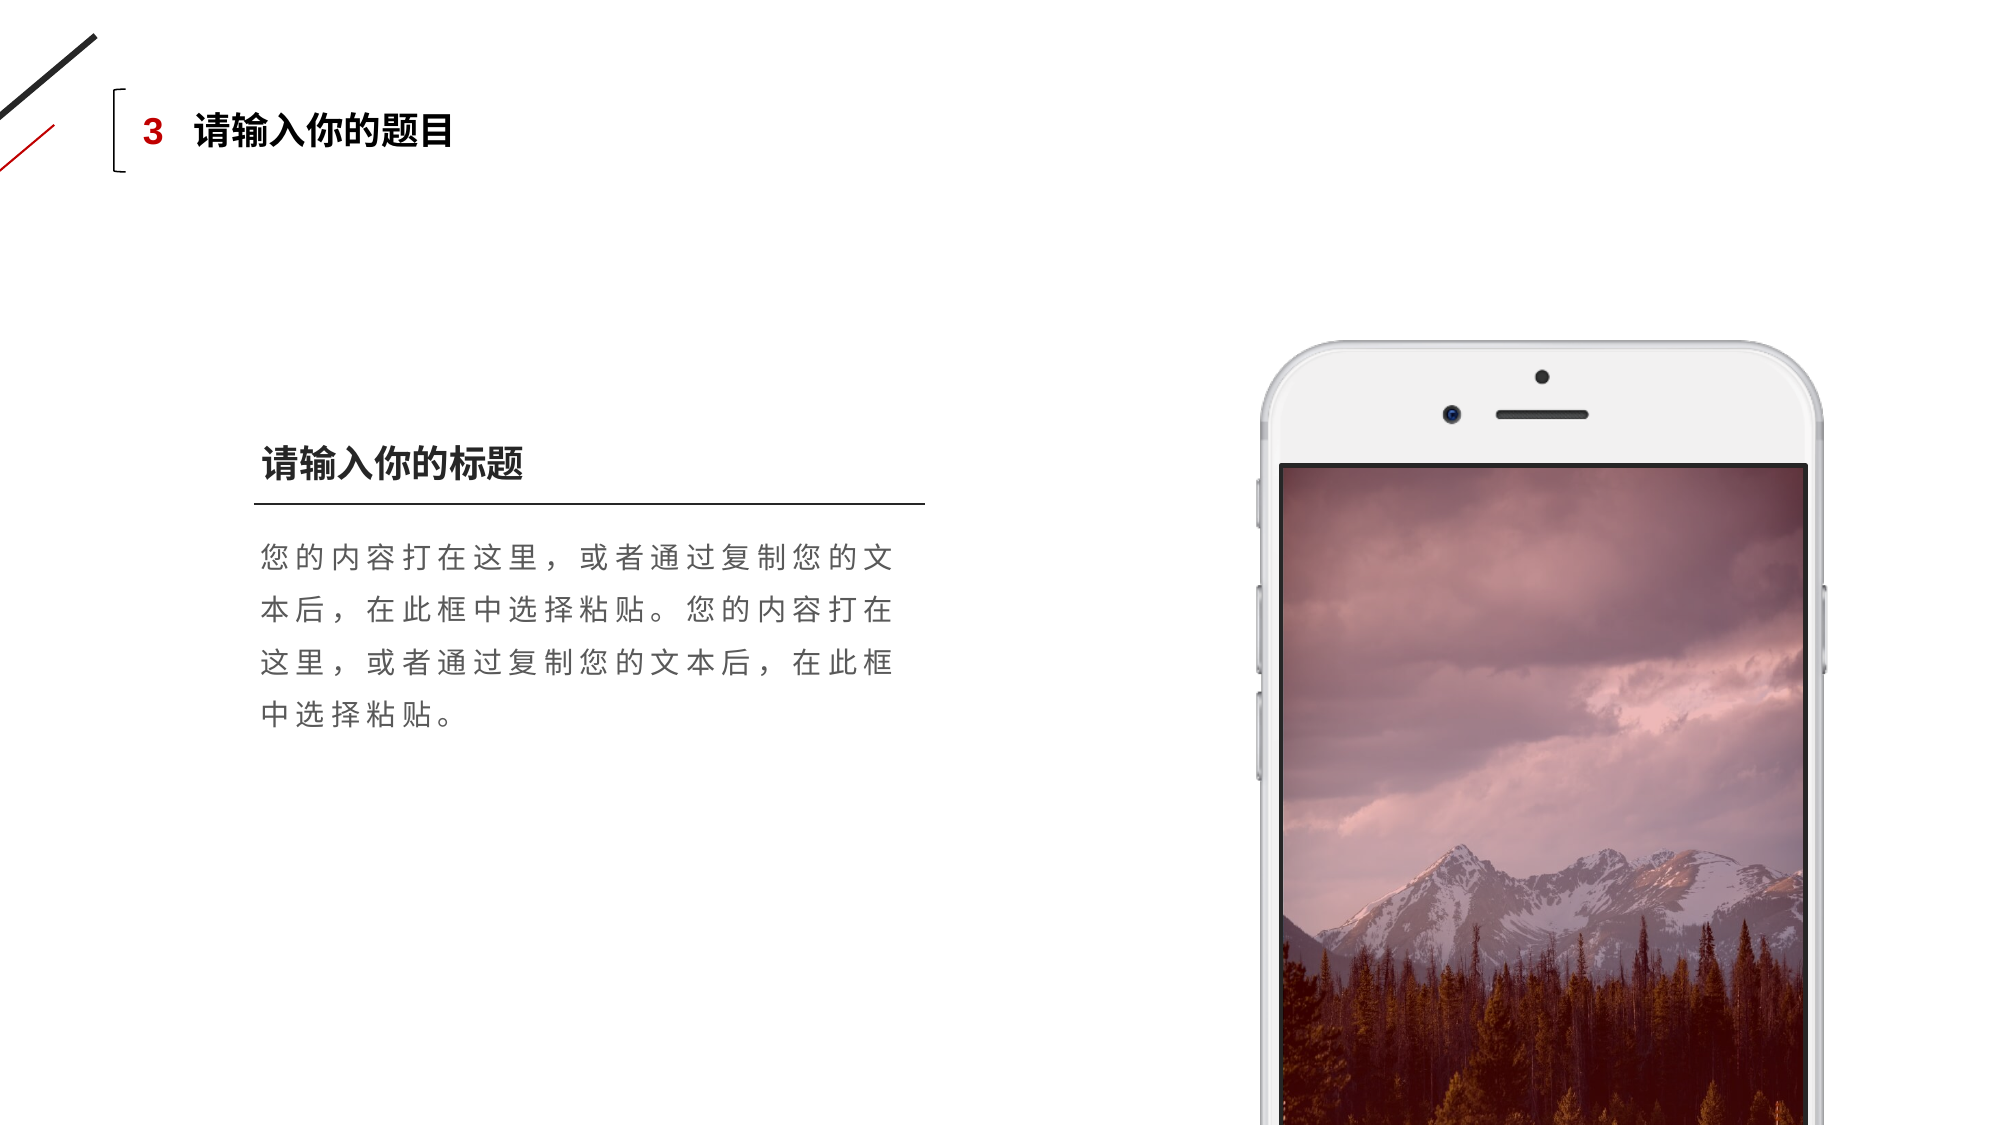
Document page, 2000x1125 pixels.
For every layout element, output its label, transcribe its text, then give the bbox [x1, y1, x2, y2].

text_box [0, 124, 55, 179]
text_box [0, 35, 96, 144]
text_box 您的内容打在这里，或者通过复制您的文本后，在此框中选择粘贴。您的内容打在这里，或者通过复制您的文本后，在此框中选择粘贴。 [224, 503, 955, 802]
text_box 请输入你的标题 [226, 421, 561, 503]
text_box 3 请输入你的题目 [128, 100, 471, 160]
text_box [113, 88, 126, 173]
picture [1125, 266, 1966, 1125]
